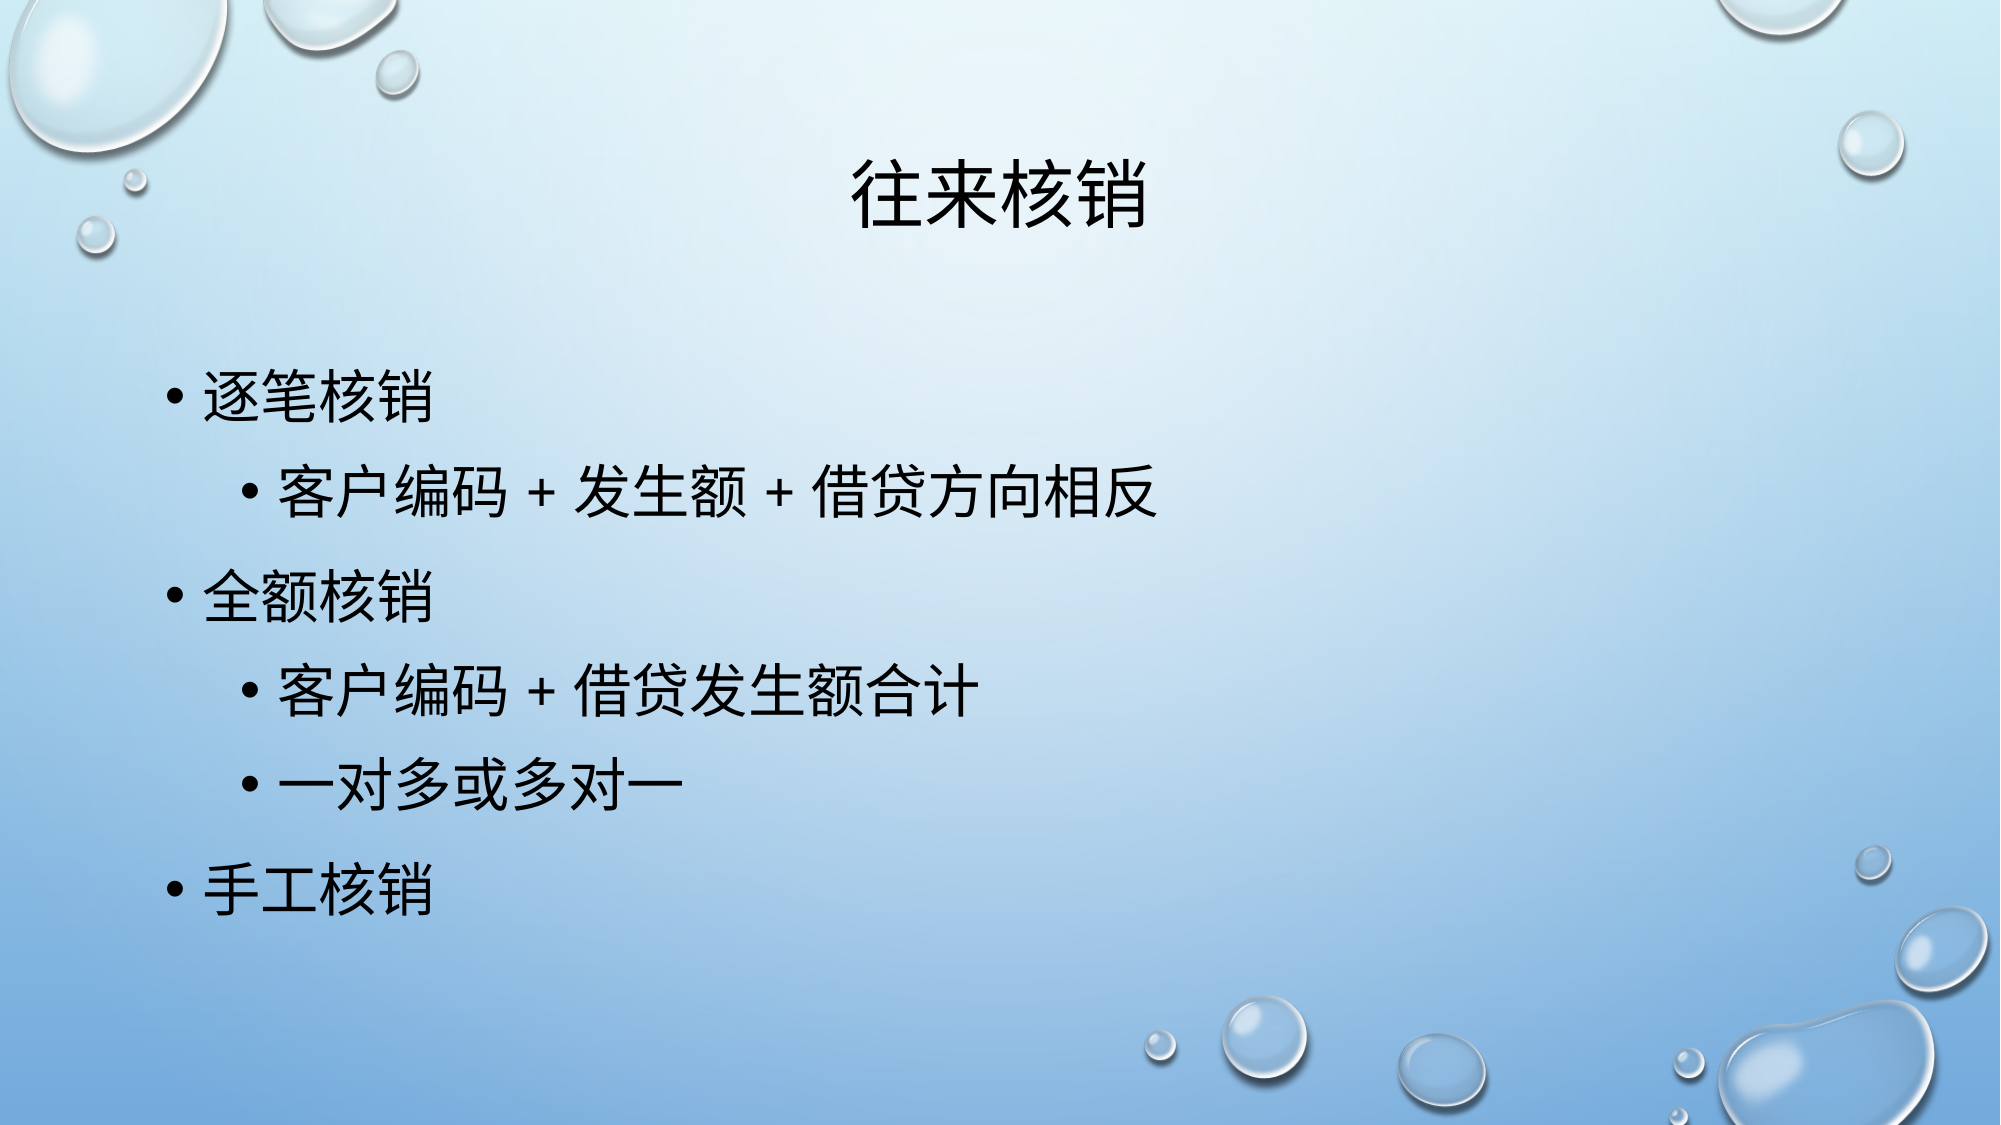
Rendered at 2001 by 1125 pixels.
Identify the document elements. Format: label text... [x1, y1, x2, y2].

list 逐笔核销 客户编码+发生额+借贷方向相反 全额核销 客户编码+借贷发生额合计 一对多或多对一 手工核销 [149, 339, 1850, 966]
picture [0, 0, 2000, 1125]
title 往来核销 [149, 67, 1851, 329]
